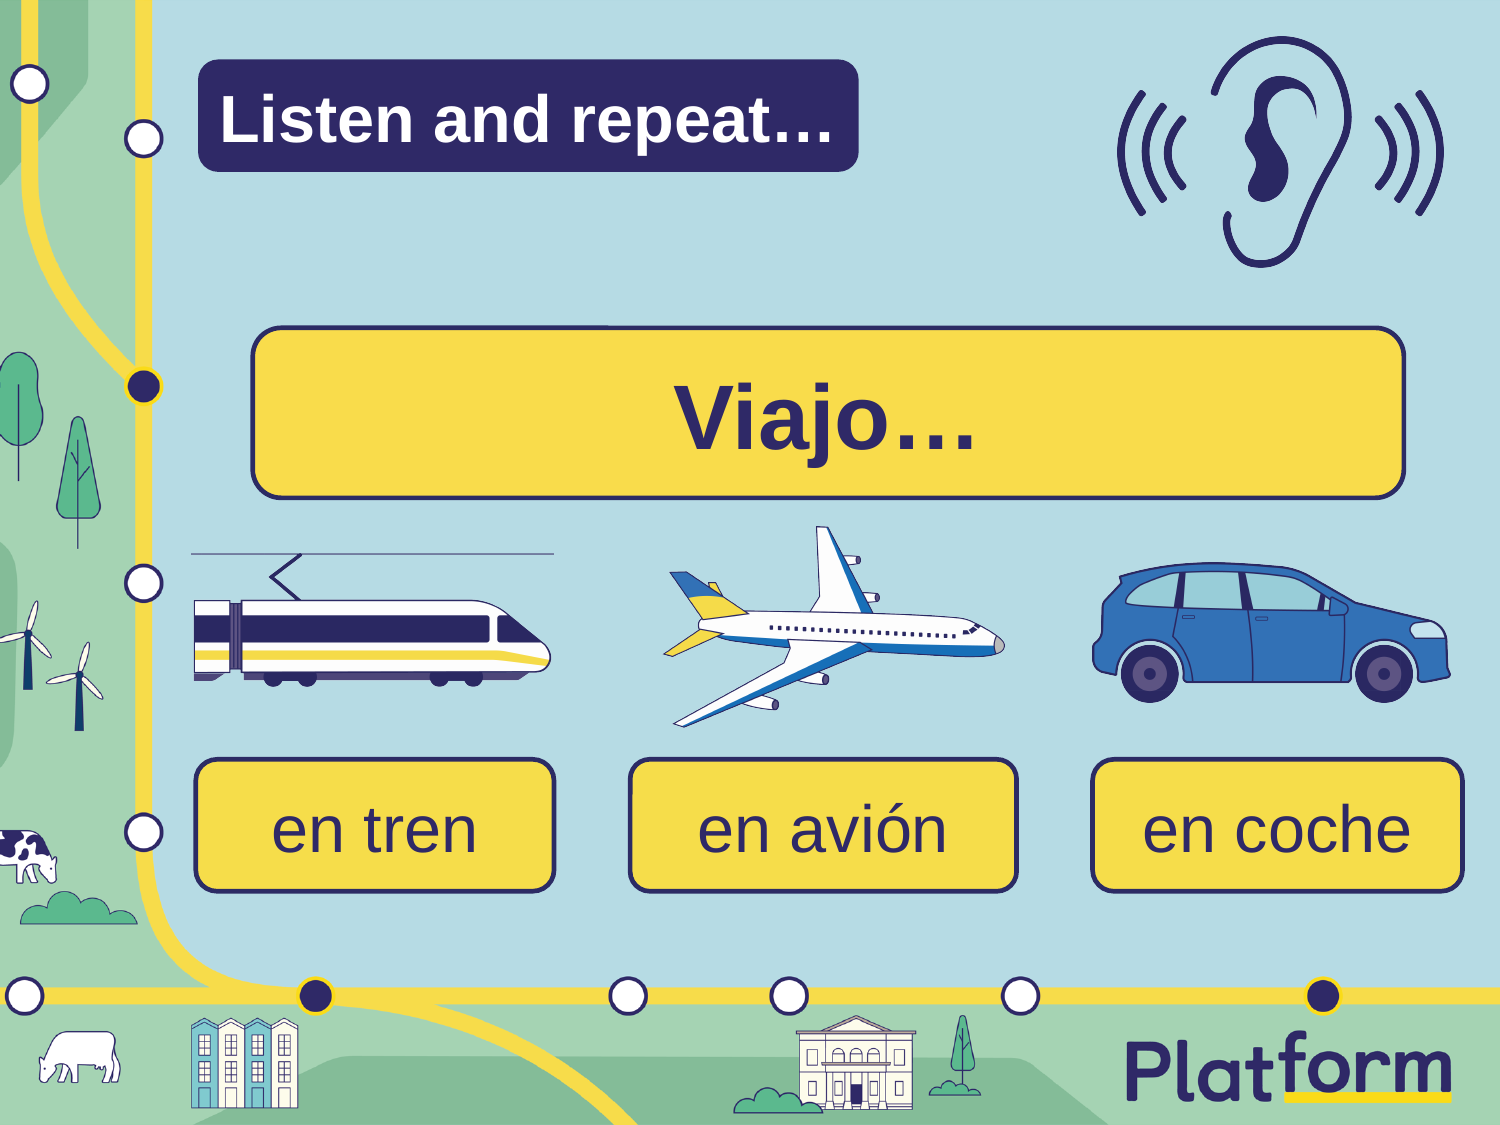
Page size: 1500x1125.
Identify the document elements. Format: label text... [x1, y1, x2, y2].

text_box en tren [195, 759, 555, 892]
text_box Listen and repeat… [198, 59, 859, 172]
text_box en avión [630, 759, 1017, 892]
picture [0, 0, 1500, 1125]
text_box en coche [1092, 759, 1463, 892]
text_box Viajo… [252, 327, 1404, 498]
